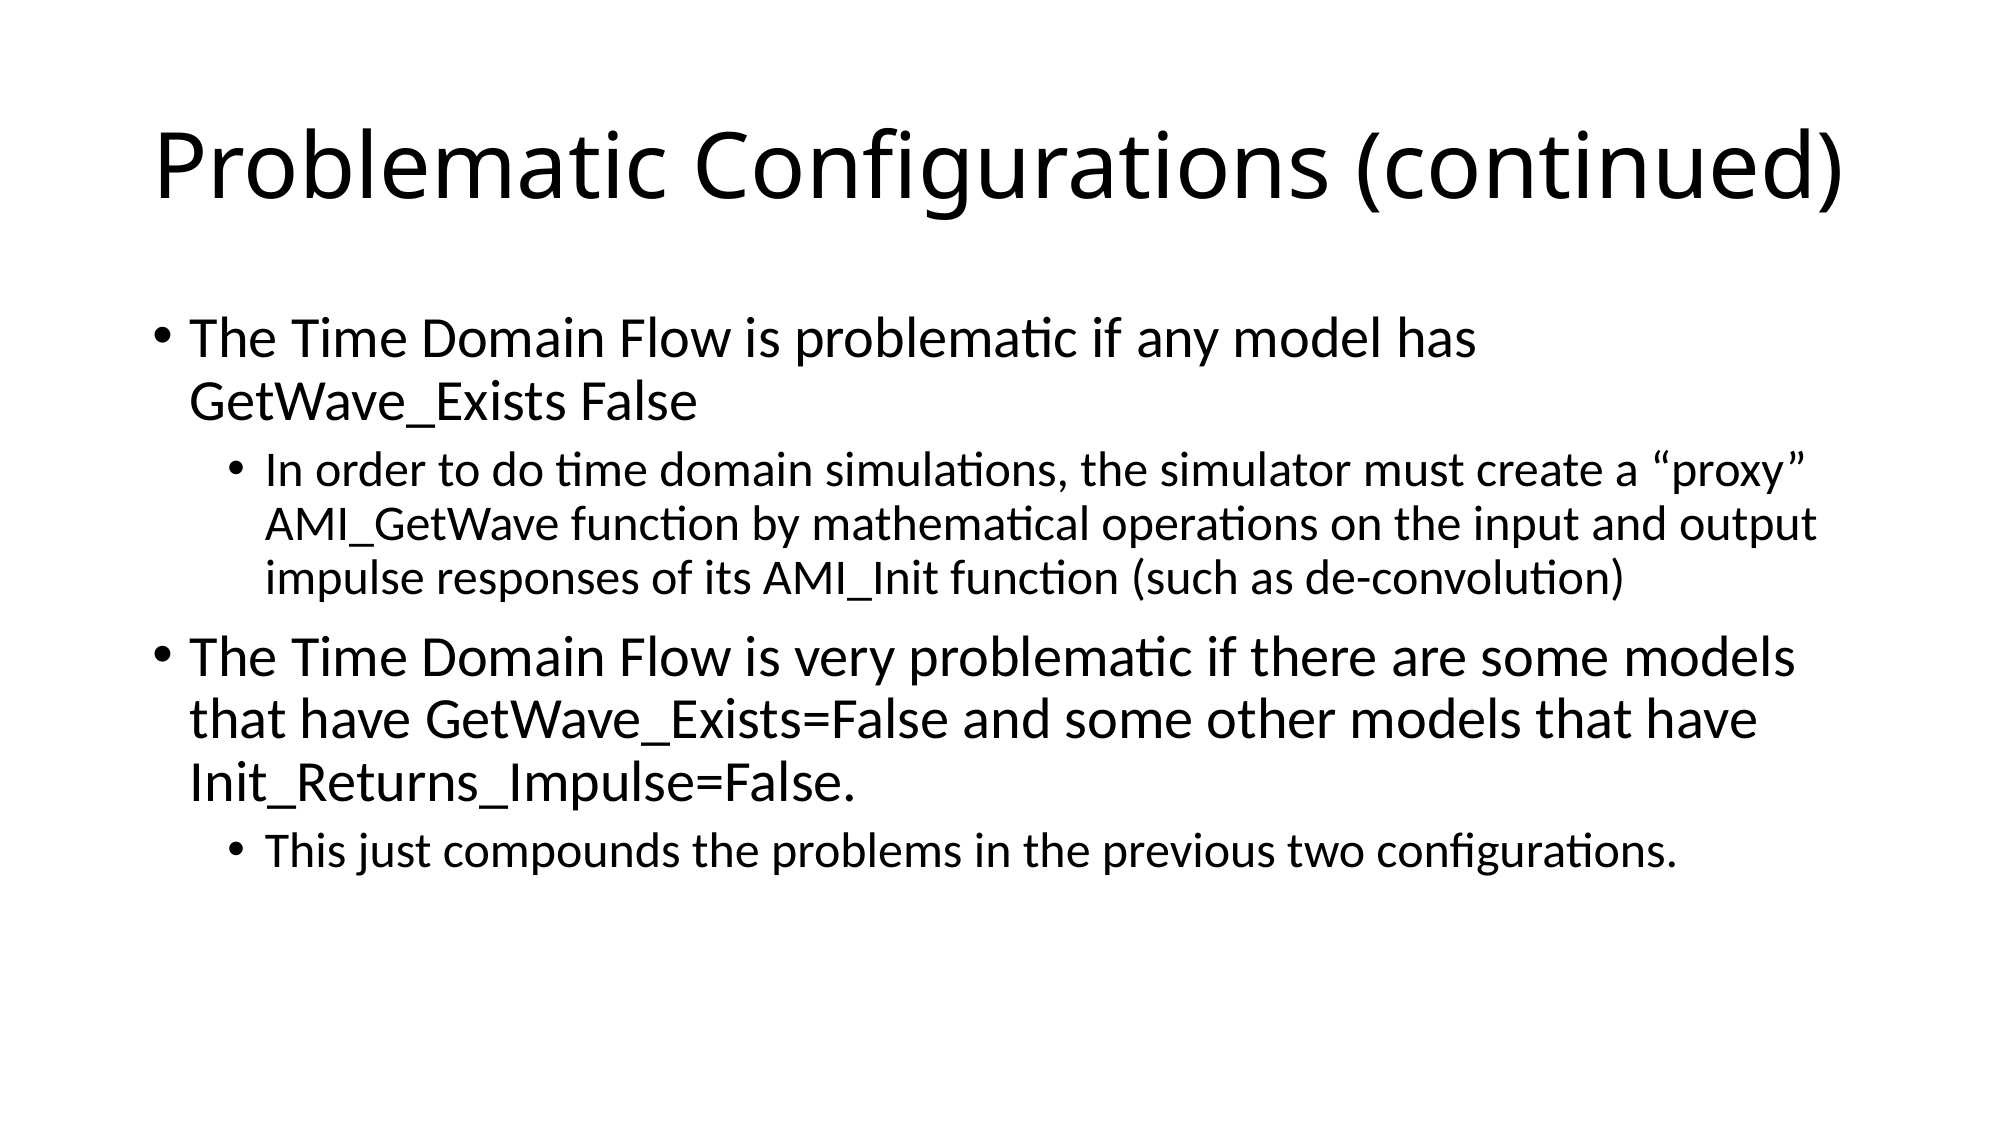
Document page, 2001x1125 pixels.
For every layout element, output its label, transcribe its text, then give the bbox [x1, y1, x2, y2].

list The Time Domain Flow is problematic if any model has GetWave_Exists False In order to do time domain simulations, the simulator must create a “proxy” AMI_GetWave function by mathematical operations on the input and output impulse responses of its AMI_Init function (such as de-convolution) The Time Domain Flow is very problematic if there are some models that have GetWave_Exists=False and some other models that have Init_Returns_Impulse=False. This just compounds the problems in the previous two configurations. [137, 299, 1863, 1014]
title Problematic Configurations (continued) [137, 59, 1863, 278]
